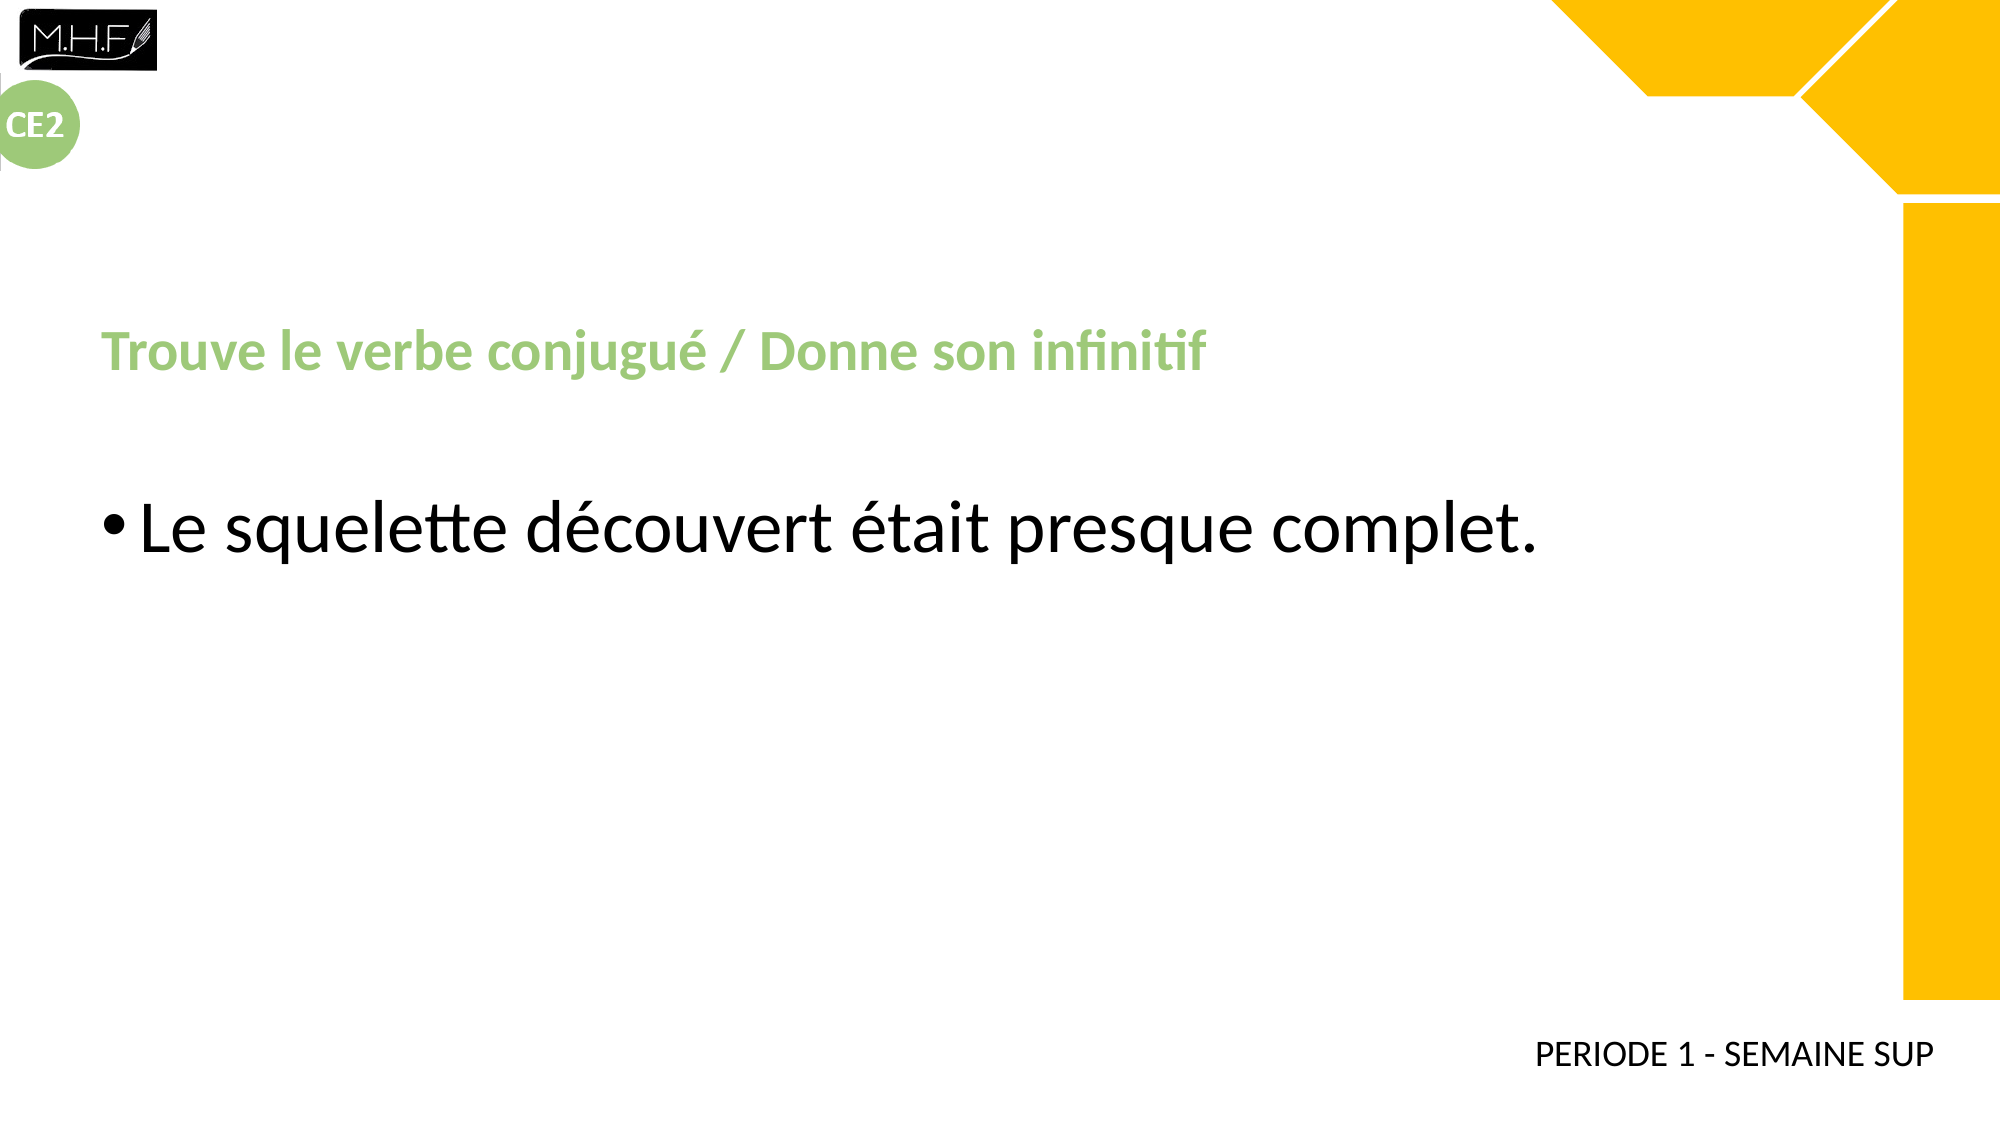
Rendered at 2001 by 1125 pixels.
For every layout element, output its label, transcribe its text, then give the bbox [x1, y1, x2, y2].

text_box [1799, 0, 2000, 196]
text_box Trouve le verbe conjugué / Donne son infinitif Le squelette découvert était presque complet. [86, 312, 1918, 598]
picture [0, 7, 157, 171]
text_box PERIODE 1 - SEMAINE SUP [1362, 1021, 1967, 1082]
text_box [1549, 0, 1892, 98]
text_box [1902, 202, 2000, 1001]
